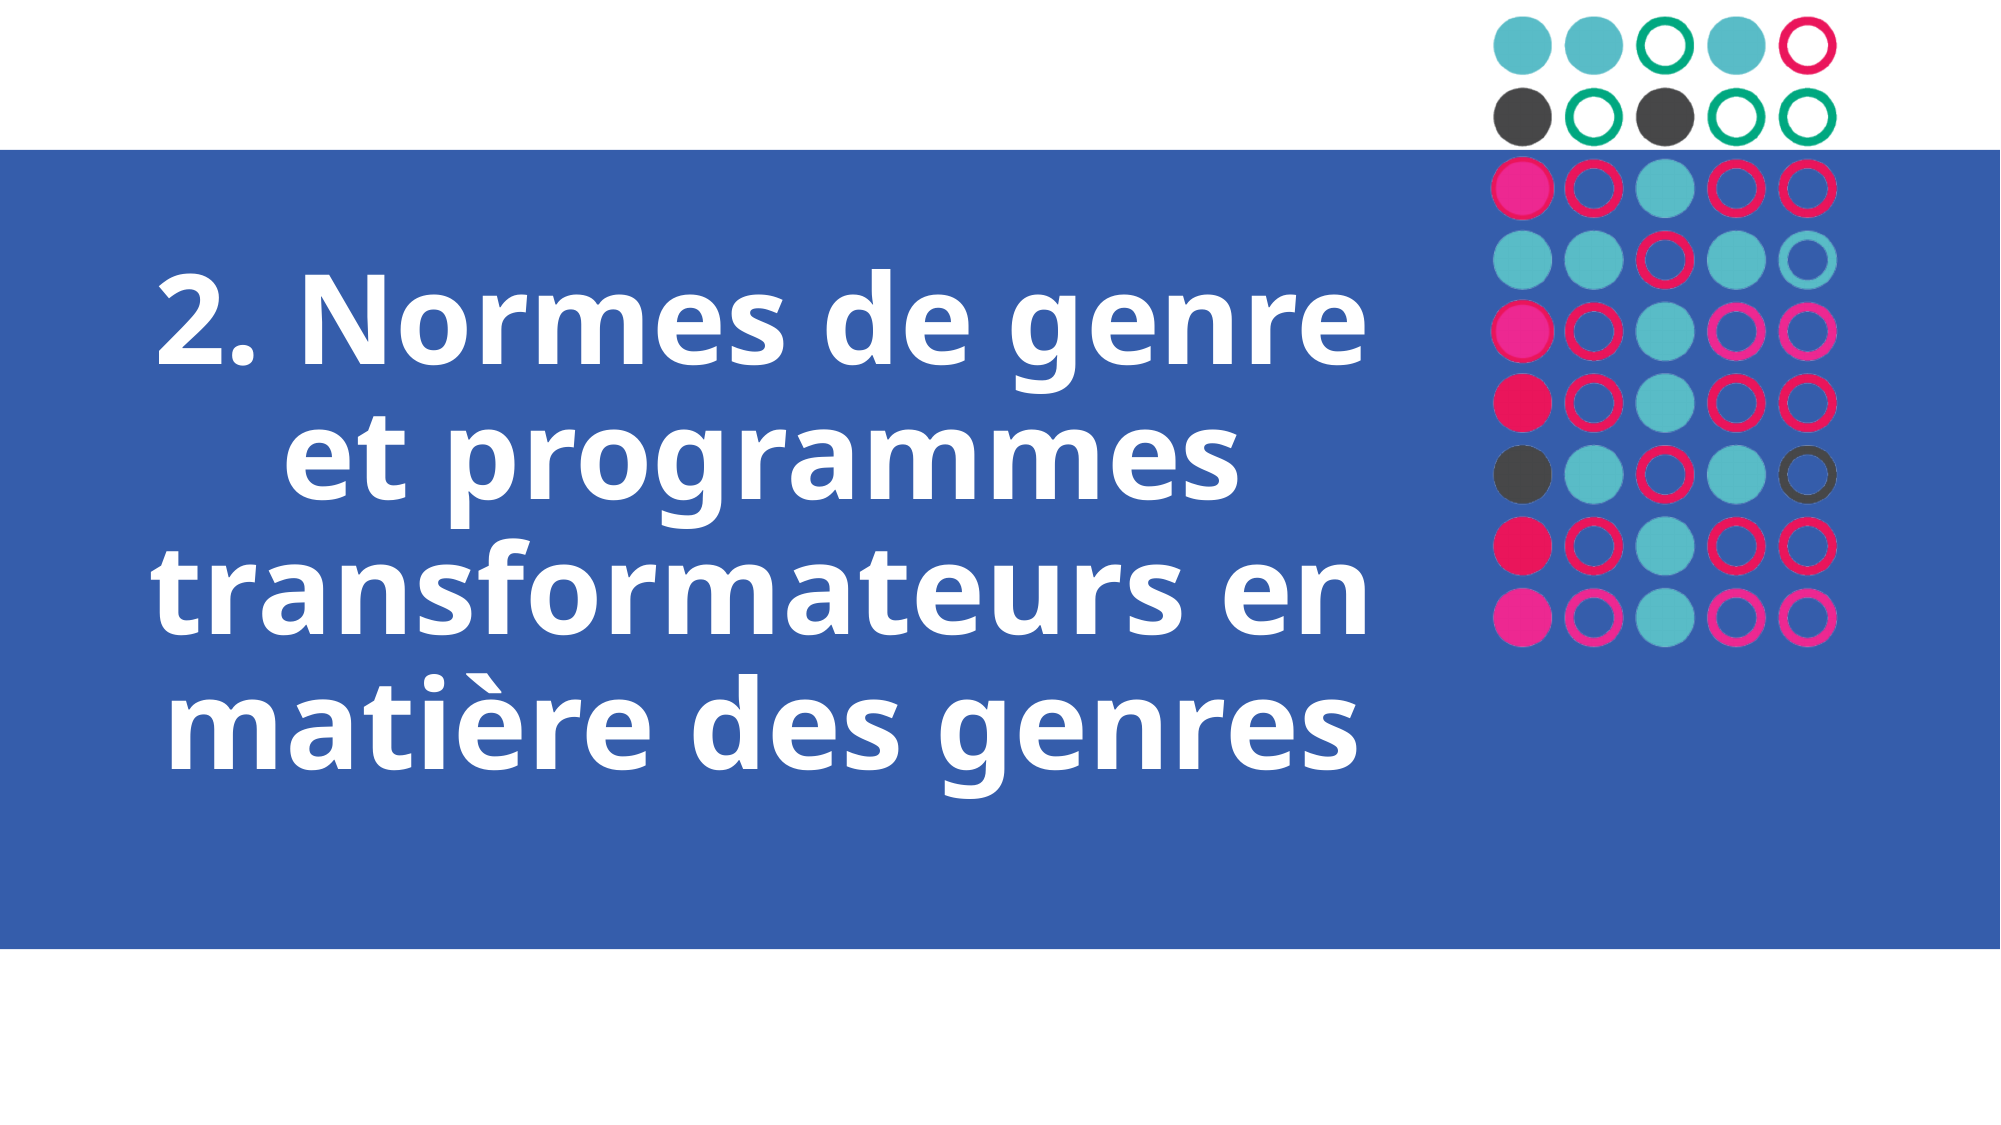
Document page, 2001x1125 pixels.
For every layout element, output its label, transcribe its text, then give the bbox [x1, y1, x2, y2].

title 2. Normes de genre et programmes transformateurs en matière des genres [119, 441, 1407, 611]
picture [1486, 8, 1840, 655]
